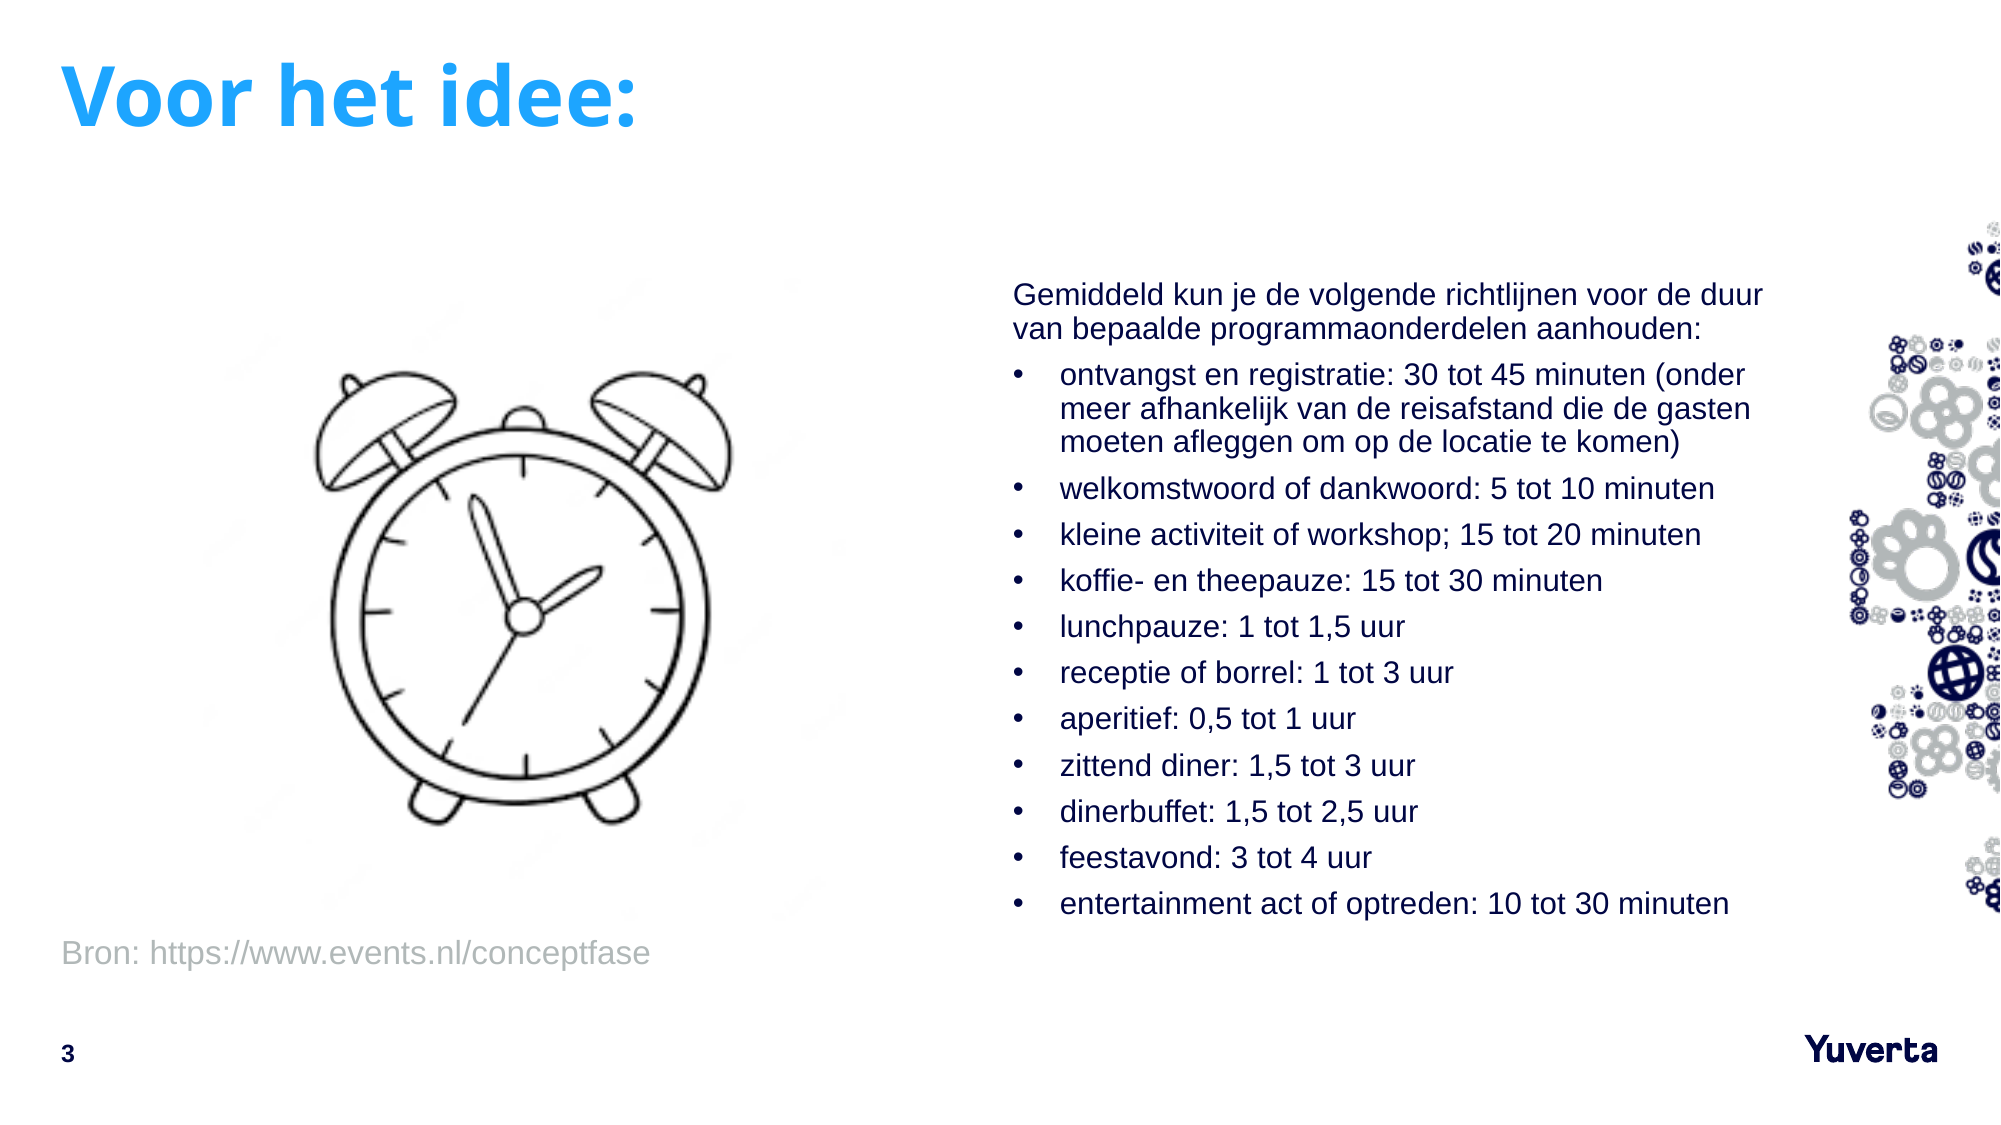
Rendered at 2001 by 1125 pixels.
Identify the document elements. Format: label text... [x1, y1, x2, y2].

slide_number 3 [60, 1037, 113, 1073]
title Voor het idee: [60, 48, 1938, 239]
text_box Gemiddeld kun je de volgende richtlijnen voor de duur van bepaalde programmaonderdelen aanhouden: ontvangst en registratie: 30 tot 45 minuten (onder meer afhankelijk van de reisafstand die de gasten moeten afleggen om op de locatie te komen) welkomstwoord of dankwoord: 5 tot 10 minuten kleine activiteit of workshop; 15 tot 20 minuten koffie- en theepauze: 15 tot 30 minuten lunchpauze: 1 tot 1,5 uur receptie of borrel: 1 tot 3 uur aperitief: 0,5 tot 1 uur zittend diner: 1,5 tot 3 uur dinerbuffet: 1,5 tot 2,5 uur feestavond: 3 tot 4 uur entertainment act of optreden: 10 tot 30 minuten [1012, 278, 1805, 1006]
picture [0, 0, 2000, 1125]
text_box Bron: https://www.events.nl/conceptfase [60, 938, 987, 1006]
